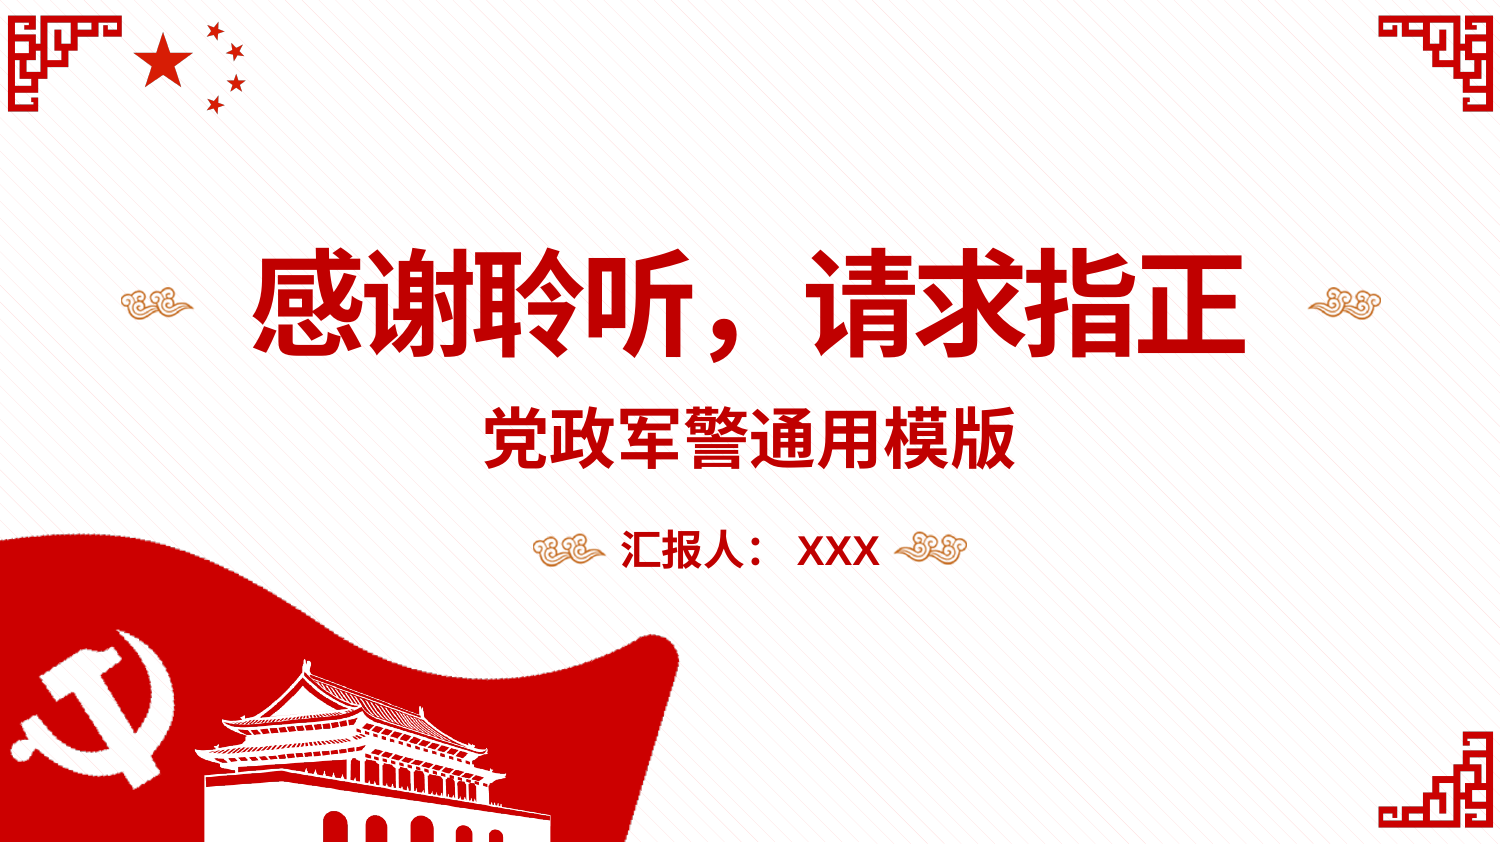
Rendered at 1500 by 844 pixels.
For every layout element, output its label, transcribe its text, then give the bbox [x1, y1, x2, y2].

picture [1300, 269, 1389, 334]
picture [113, 269, 201, 334]
text_box 感谢聆听，请求指正 [234, 222, 1266, 378]
picture [886, 513, 975, 578]
picture [1370, 0, 1500, 130]
text_box 党政军警通用模版 [468, 388, 1032, 484]
picture [1370, 713, 1500, 844]
picture [0, 482, 737, 842]
text_box 汇报人：XXX [614, 516, 883, 582]
picture [0, 0, 254, 132]
